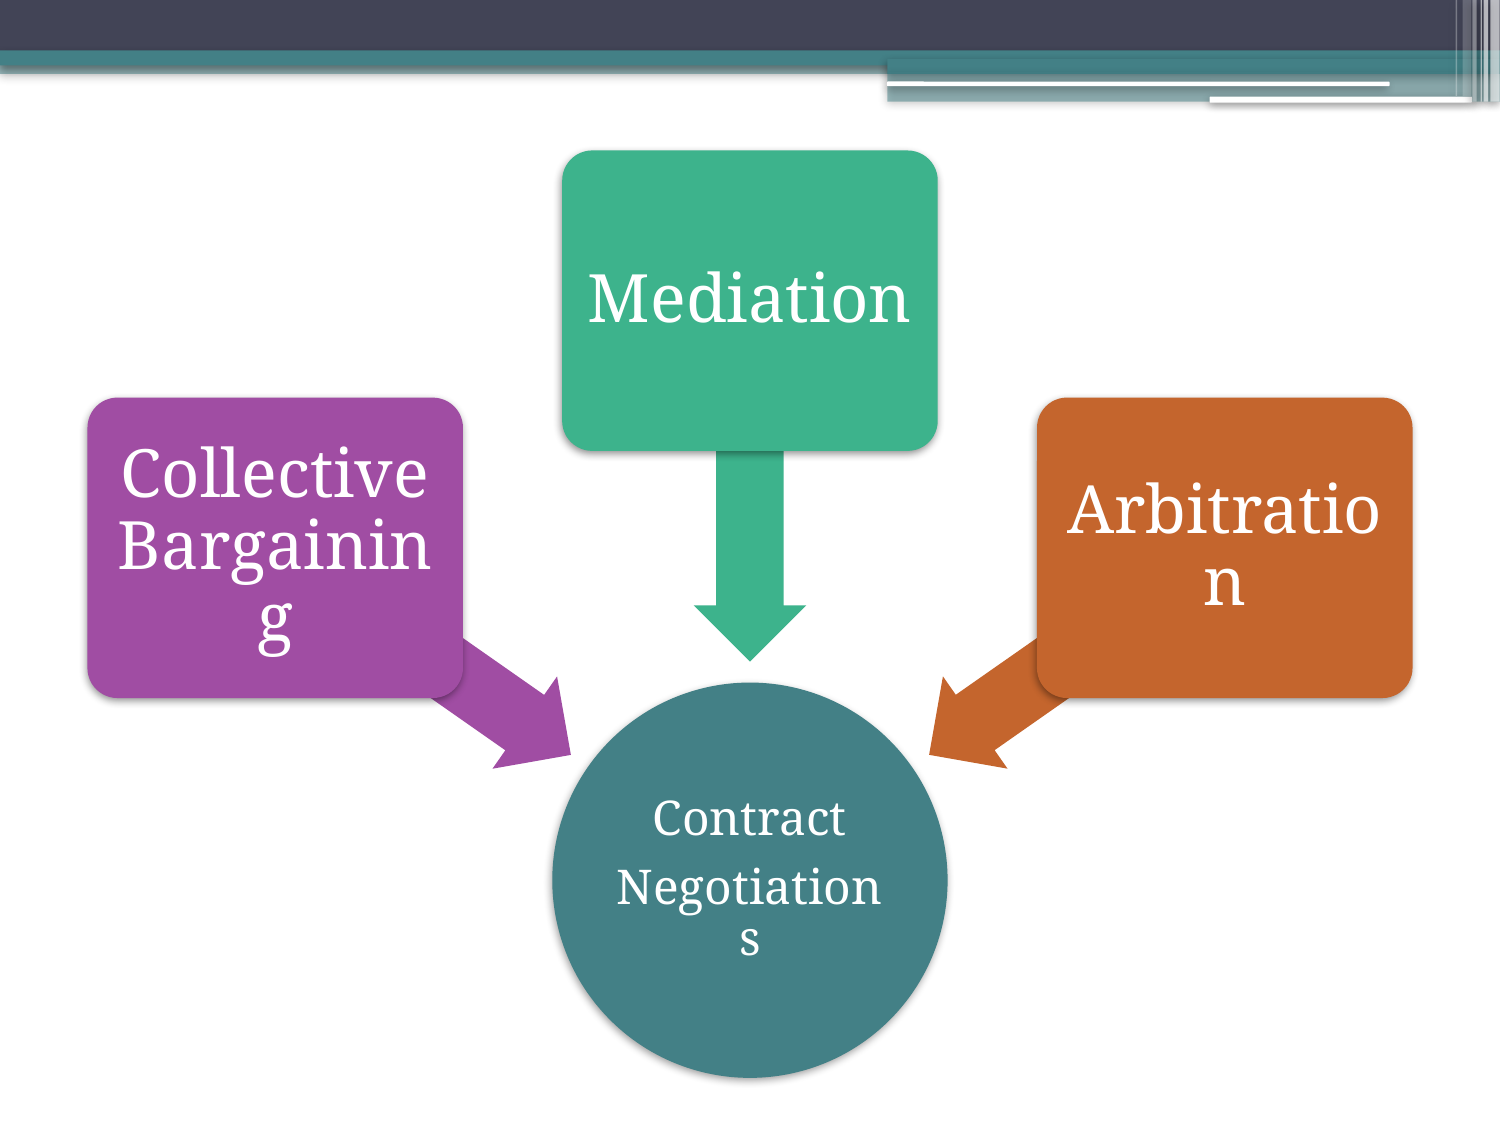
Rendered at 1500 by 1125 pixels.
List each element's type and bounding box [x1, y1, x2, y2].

list [74, 149, 1426, 1079]
